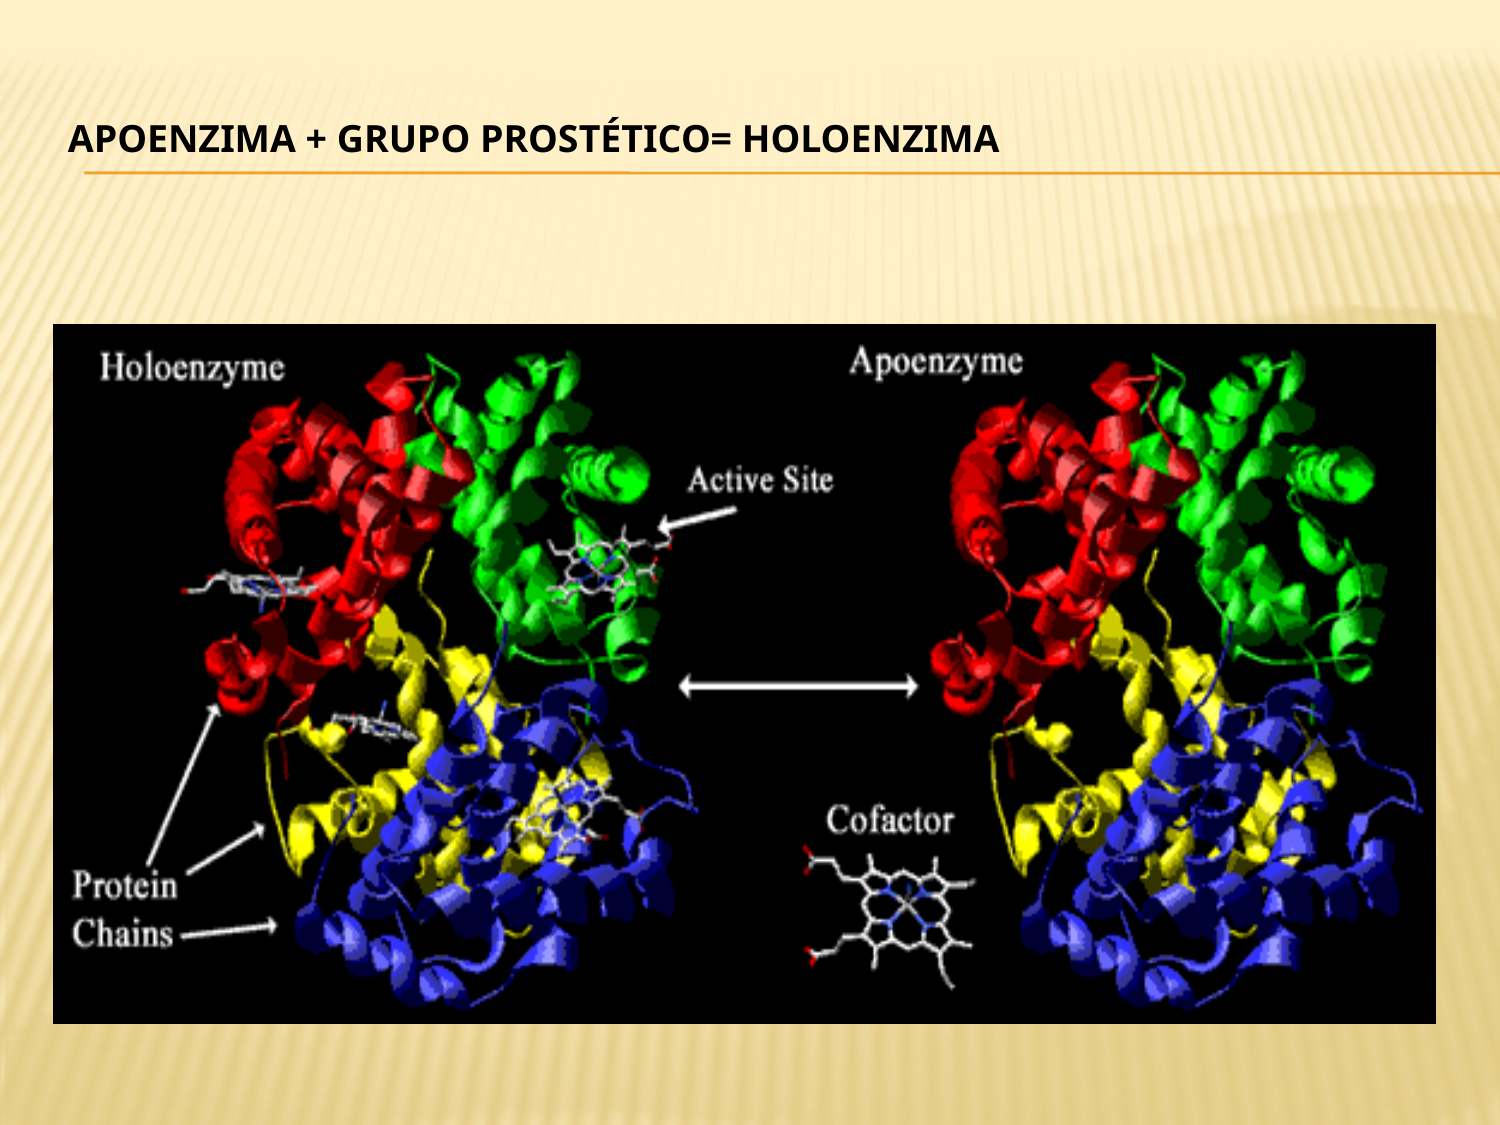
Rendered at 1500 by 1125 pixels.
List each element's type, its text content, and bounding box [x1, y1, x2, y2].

title apoenzima + grupo prostético= holoenzima [53, 37, 1459, 238]
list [52, 324, 1436, 1024]
